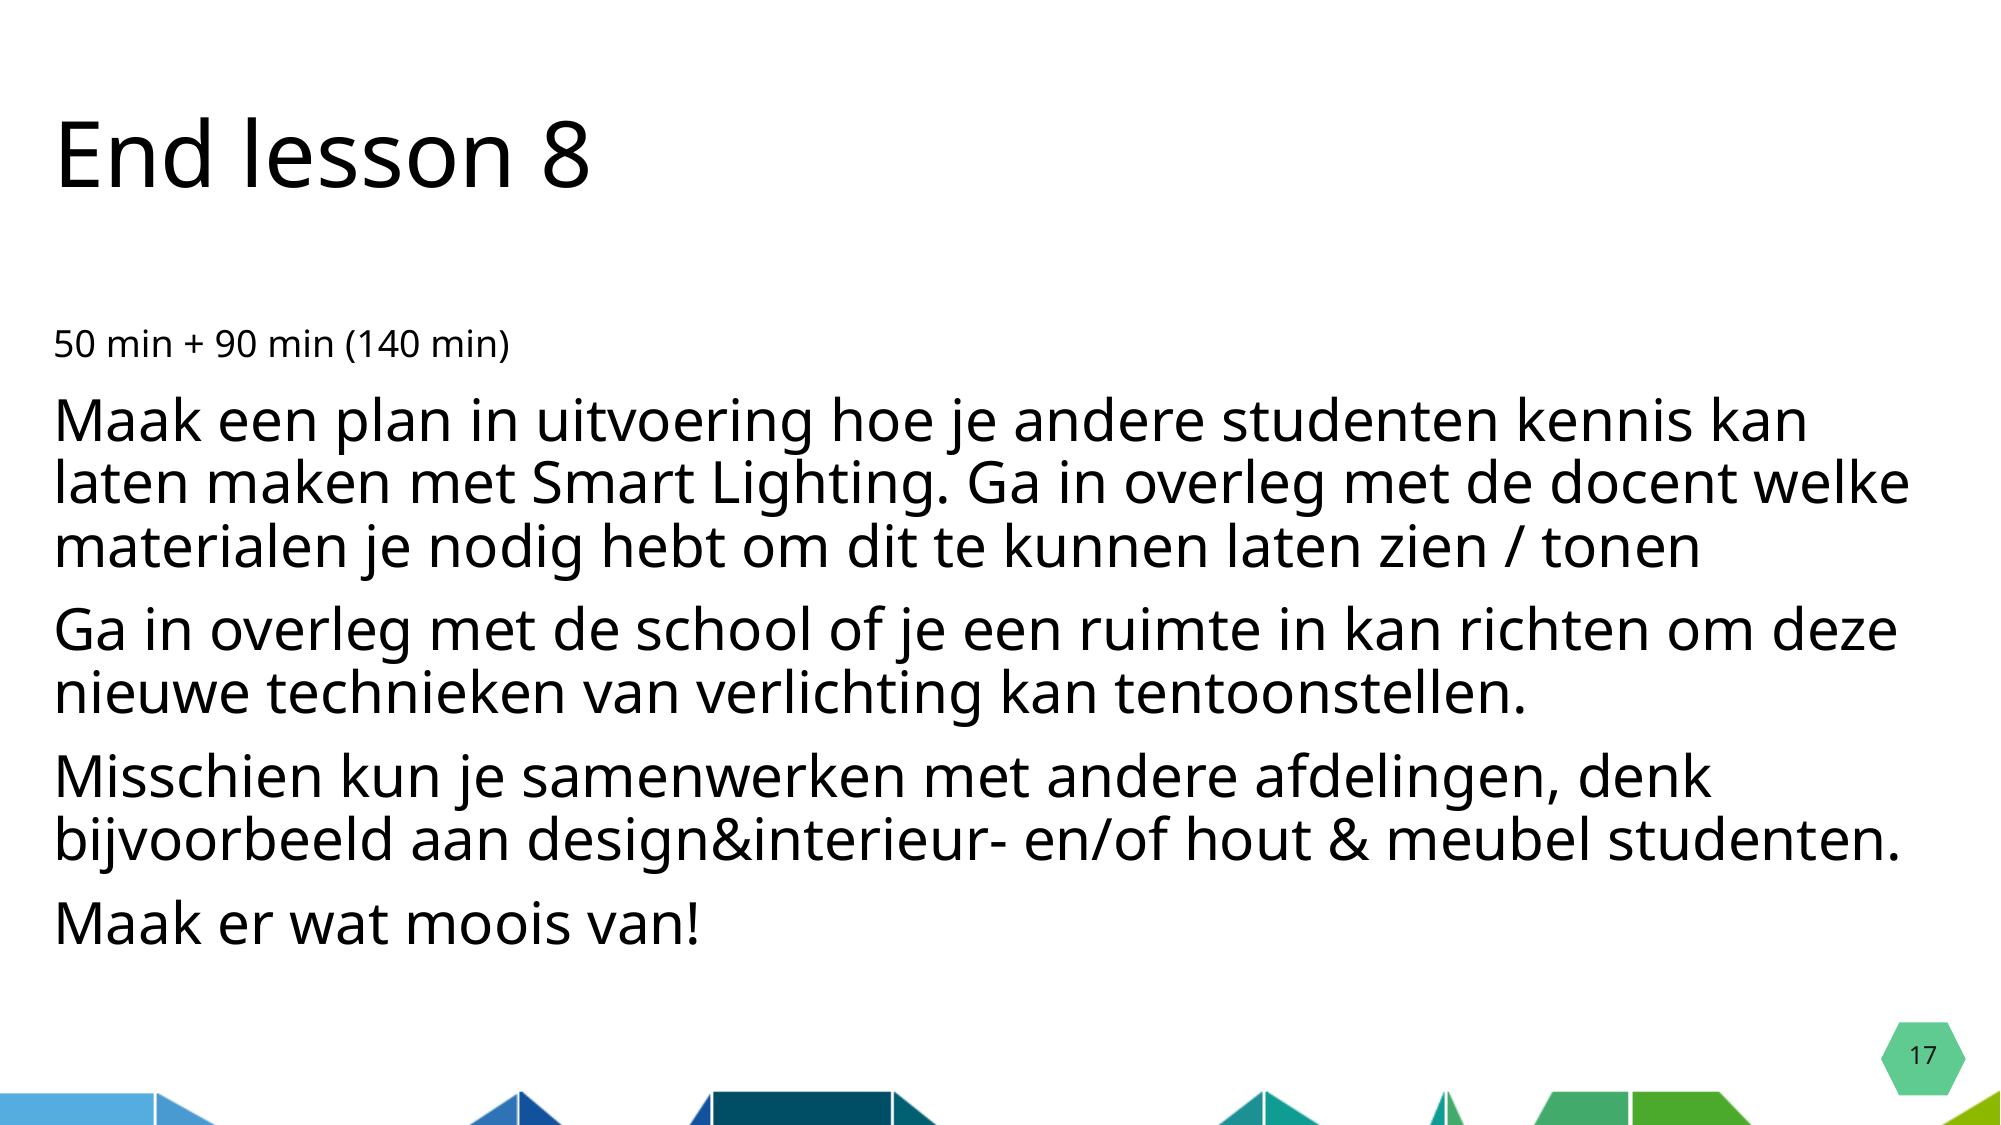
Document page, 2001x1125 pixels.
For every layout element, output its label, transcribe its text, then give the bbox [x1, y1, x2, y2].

list 50 min + 90 min (140 min) Maak een plan in uitvoering hoe je andere studenten kennis kan laten maken met Smart Lighting. Ga in overleg met de docent welke materialen je nodig hebt om dit te kunnen laten zien / tonen Ga in overleg met de school of je een ruimte in kan richten om deze nieuwe technieken van verlichting kan tentoonstellen. Misschien kun je samenwerken met andere afdelingen, denk bijvoorbeeld aan design&interieur- en/of hout & meubel studenten. Maak er wat moois van! [38, 299, 1962, 1014]
title End lesson 8 [38, 38, 1962, 278]
slide_number 17 [1884, 1026, 1962, 1087]
picture [0, 1086, 2000, 1125]
